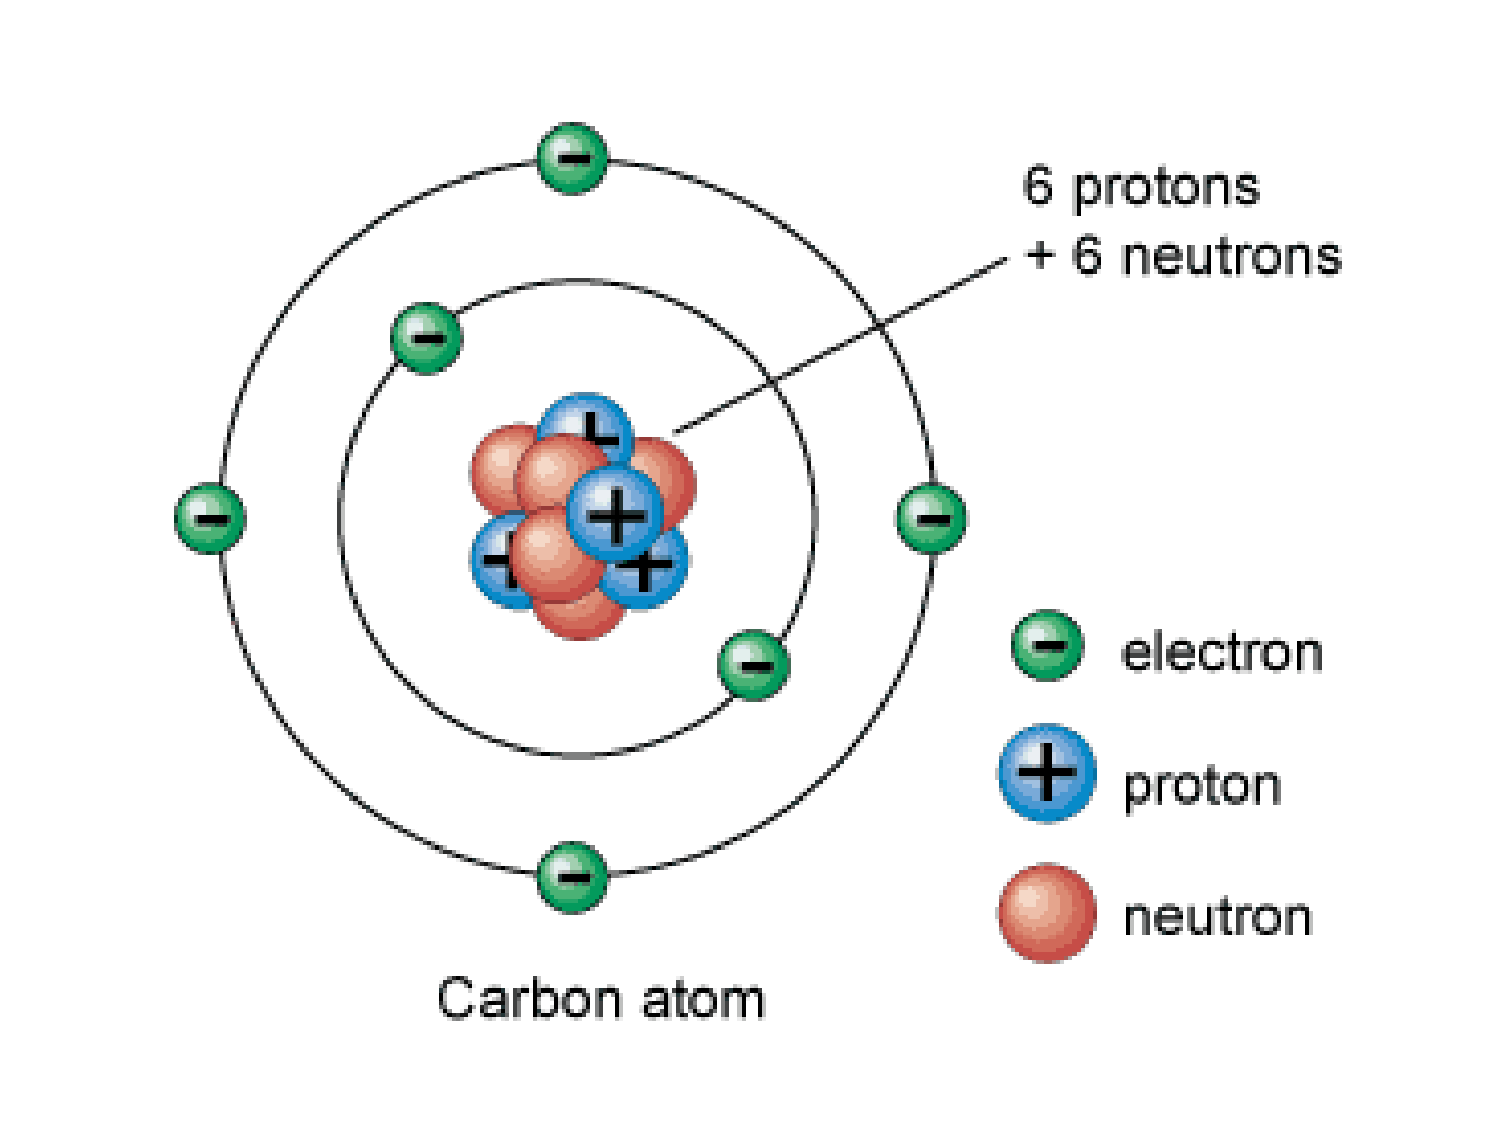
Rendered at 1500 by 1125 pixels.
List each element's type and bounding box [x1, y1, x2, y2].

picture [162, 82, 1363, 1038]
